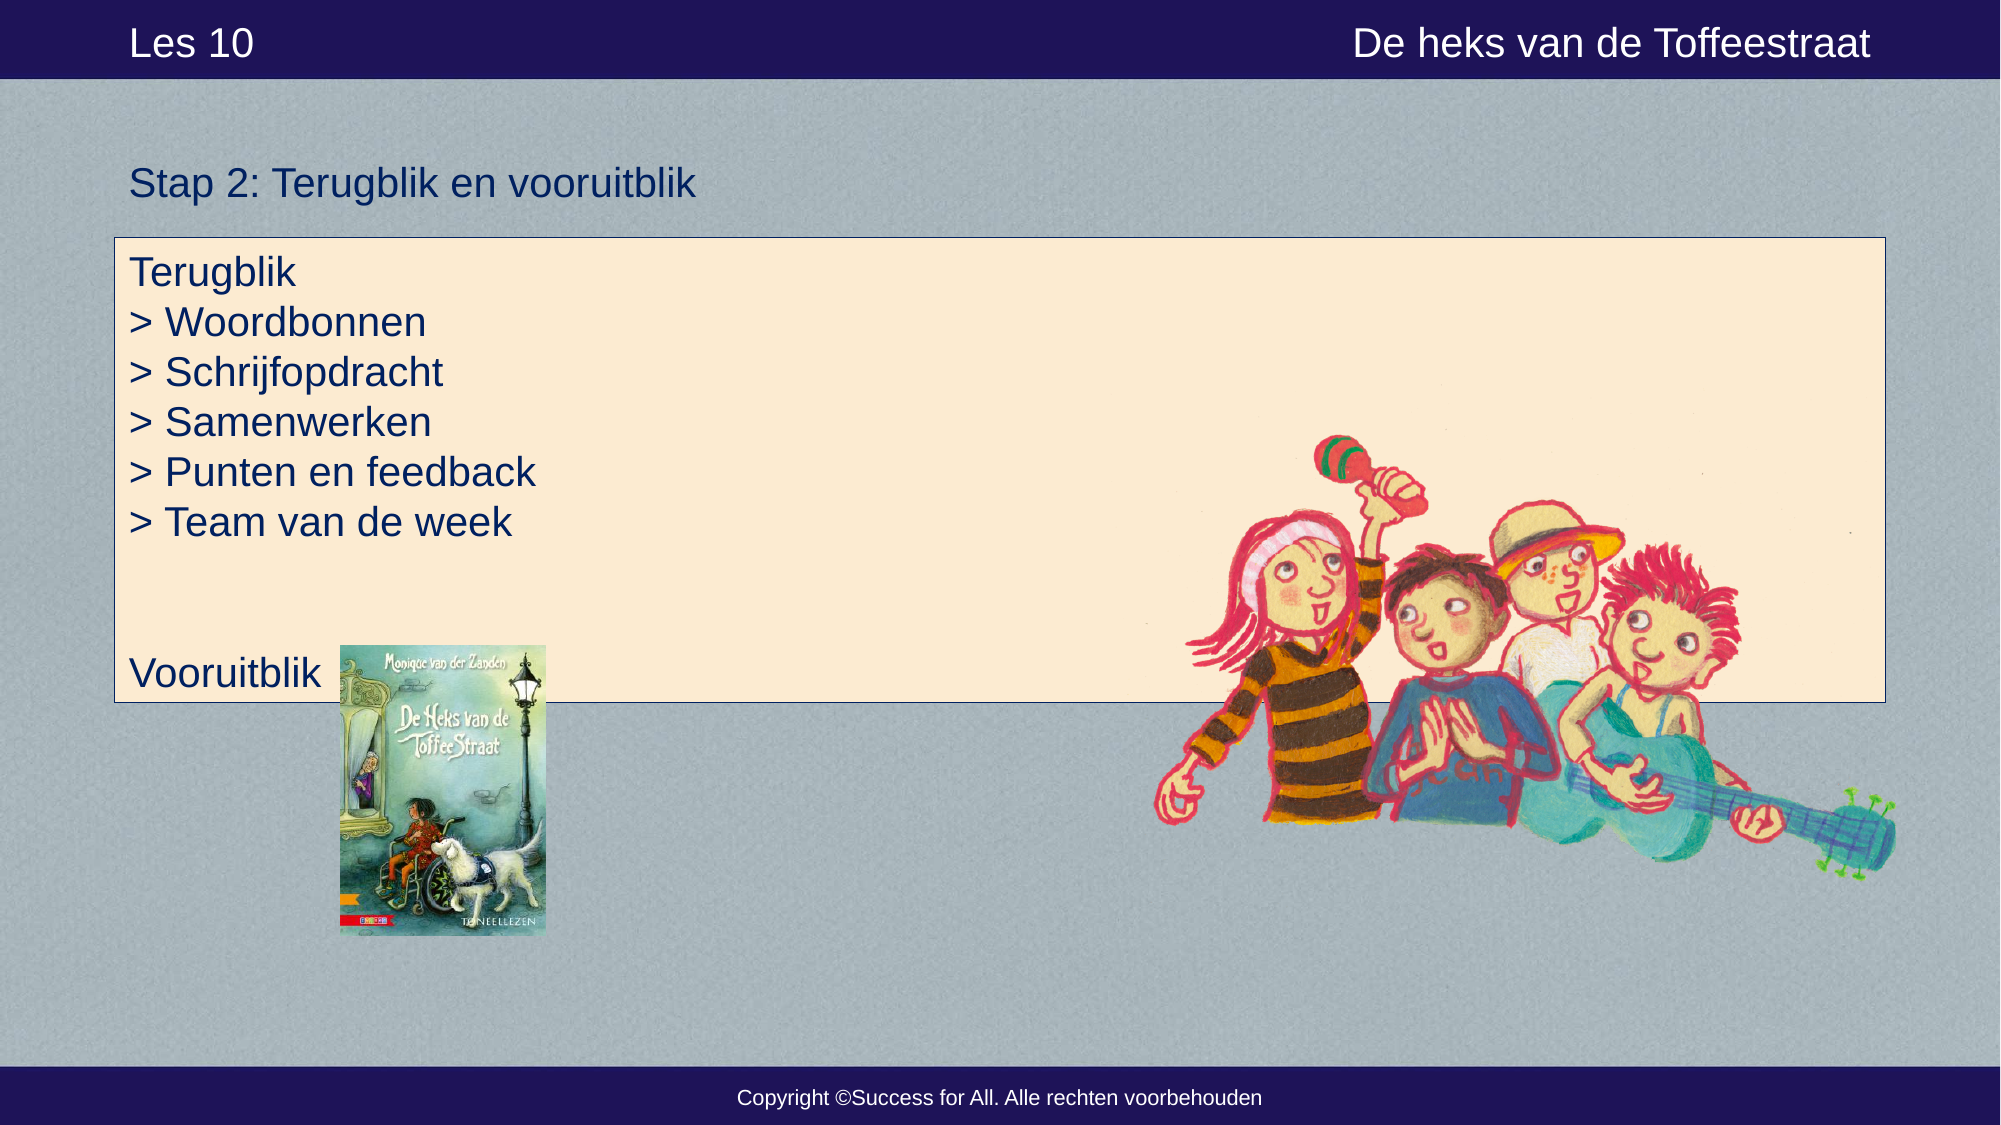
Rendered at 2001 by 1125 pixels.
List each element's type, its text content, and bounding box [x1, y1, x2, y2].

picture [0, 0, 2001, 1125]
text_box Terugblik > Woordbonnen > Schrijfopdracht > Samenwerken > Punten en feedback > Team van de week Vooruitblik [114, 237, 1886, 703]
text_box De heks van de Toffeestraat [999, 8, 1886, 73]
text_box Stap 2: Terugblik en vooruitblik [113, 148, 1635, 214]
text_box Les 10 [114, 8, 354, 73]
text_box Copyright ©Success for All. Alle rechten voorbehouden [0, 1076, 2000, 1125]
